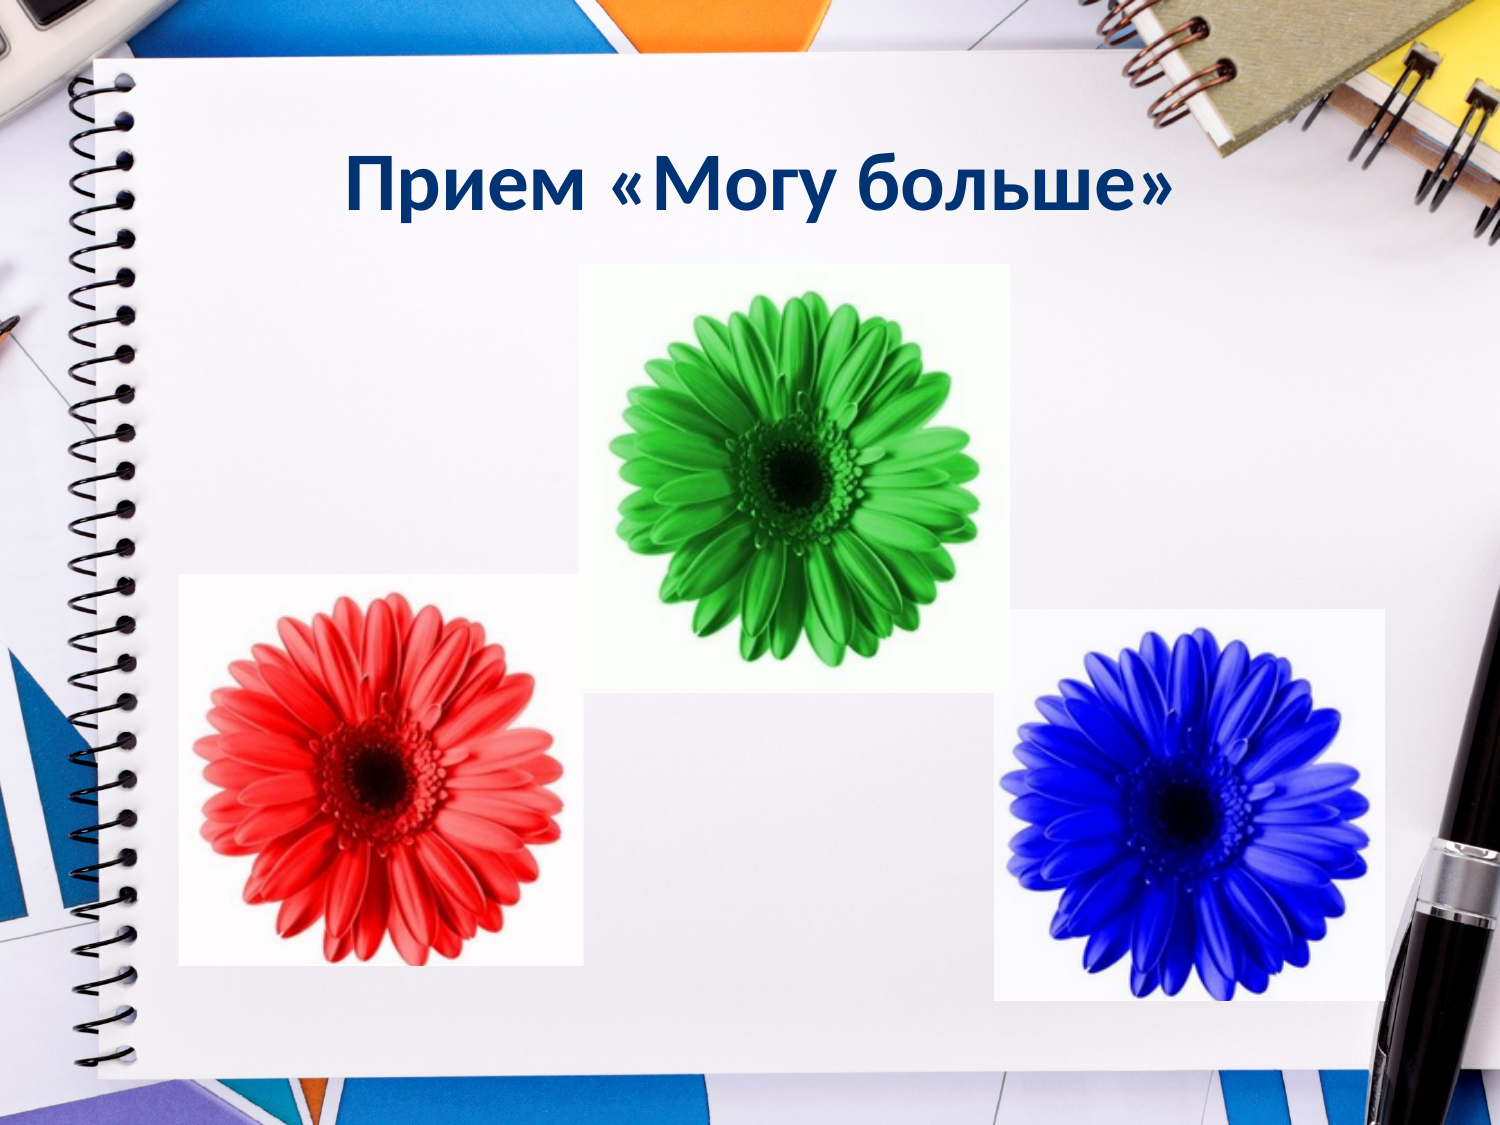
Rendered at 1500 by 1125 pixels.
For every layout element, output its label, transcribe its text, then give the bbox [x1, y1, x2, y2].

picture [0, 0, 1500, 1125]
text_box Прием «Могу больше» [96, 131, 1446, 284]
